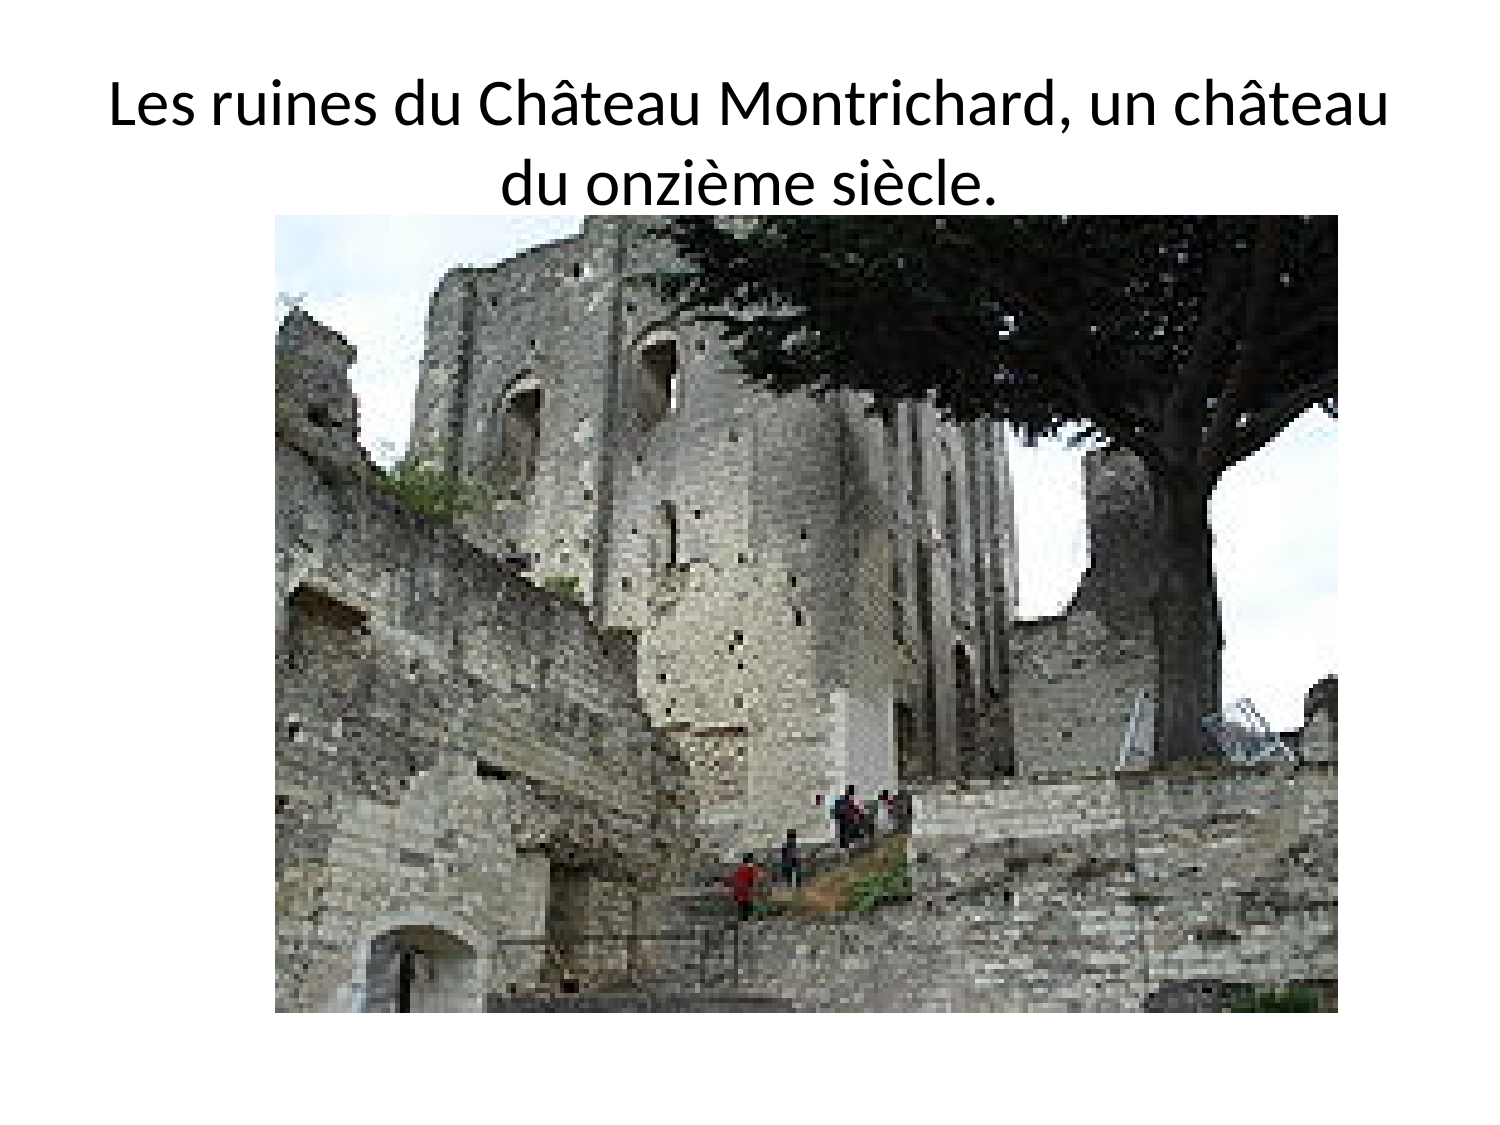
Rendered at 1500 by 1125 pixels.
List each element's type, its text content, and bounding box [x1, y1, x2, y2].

picture [274, 215, 1338, 1013]
title Les ruines du Château Montrichard, un château du onzième siècle. [74, 44, 1426, 233]
